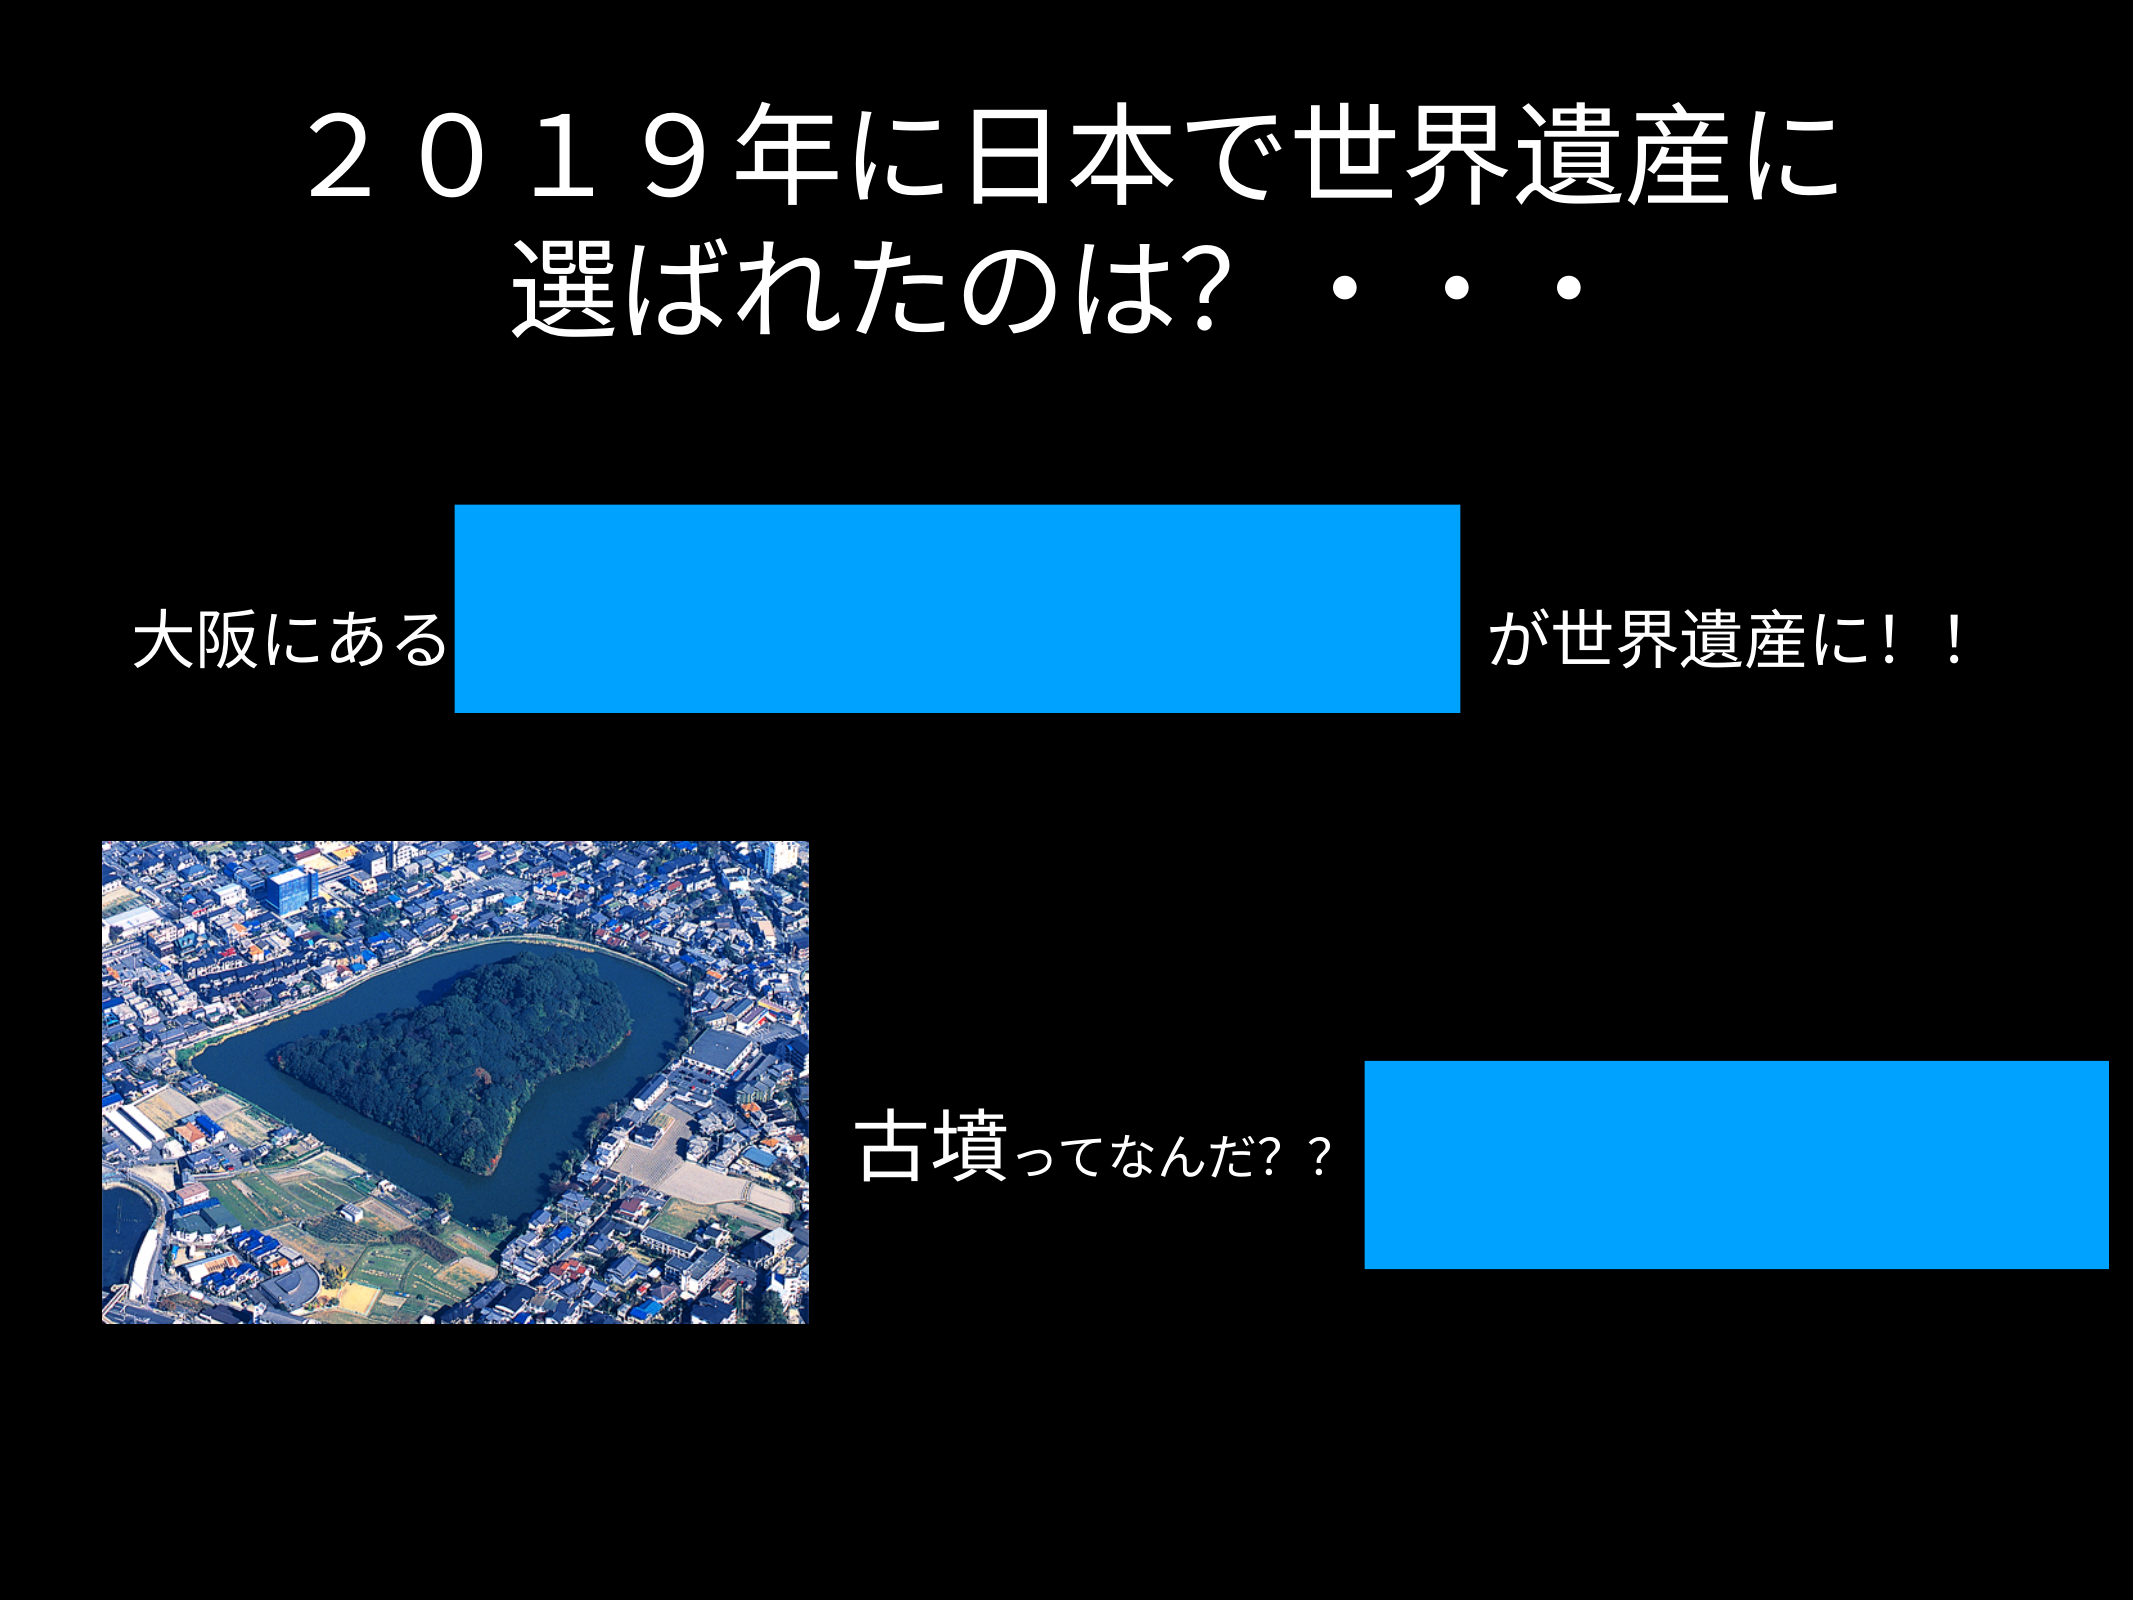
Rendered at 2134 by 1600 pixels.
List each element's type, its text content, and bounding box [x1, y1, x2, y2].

picture [101, 841, 809, 1324]
text_box [1364, 1060, 2109, 1270]
title ２０１９年に日本で世界遺産に 選ばれたのは？・・・ [155, 41, 1978, 397]
text_box 大阪にある が世界遺産に！！ [122, 590, 454, 685]
text_box 大阪にある が世界遺産に！！ [1461, 590, 2011, 685]
text_box [454, 504, 1461, 713]
text_box 古墳ってなんだ？？ [842, 1088, 1364, 1200]
